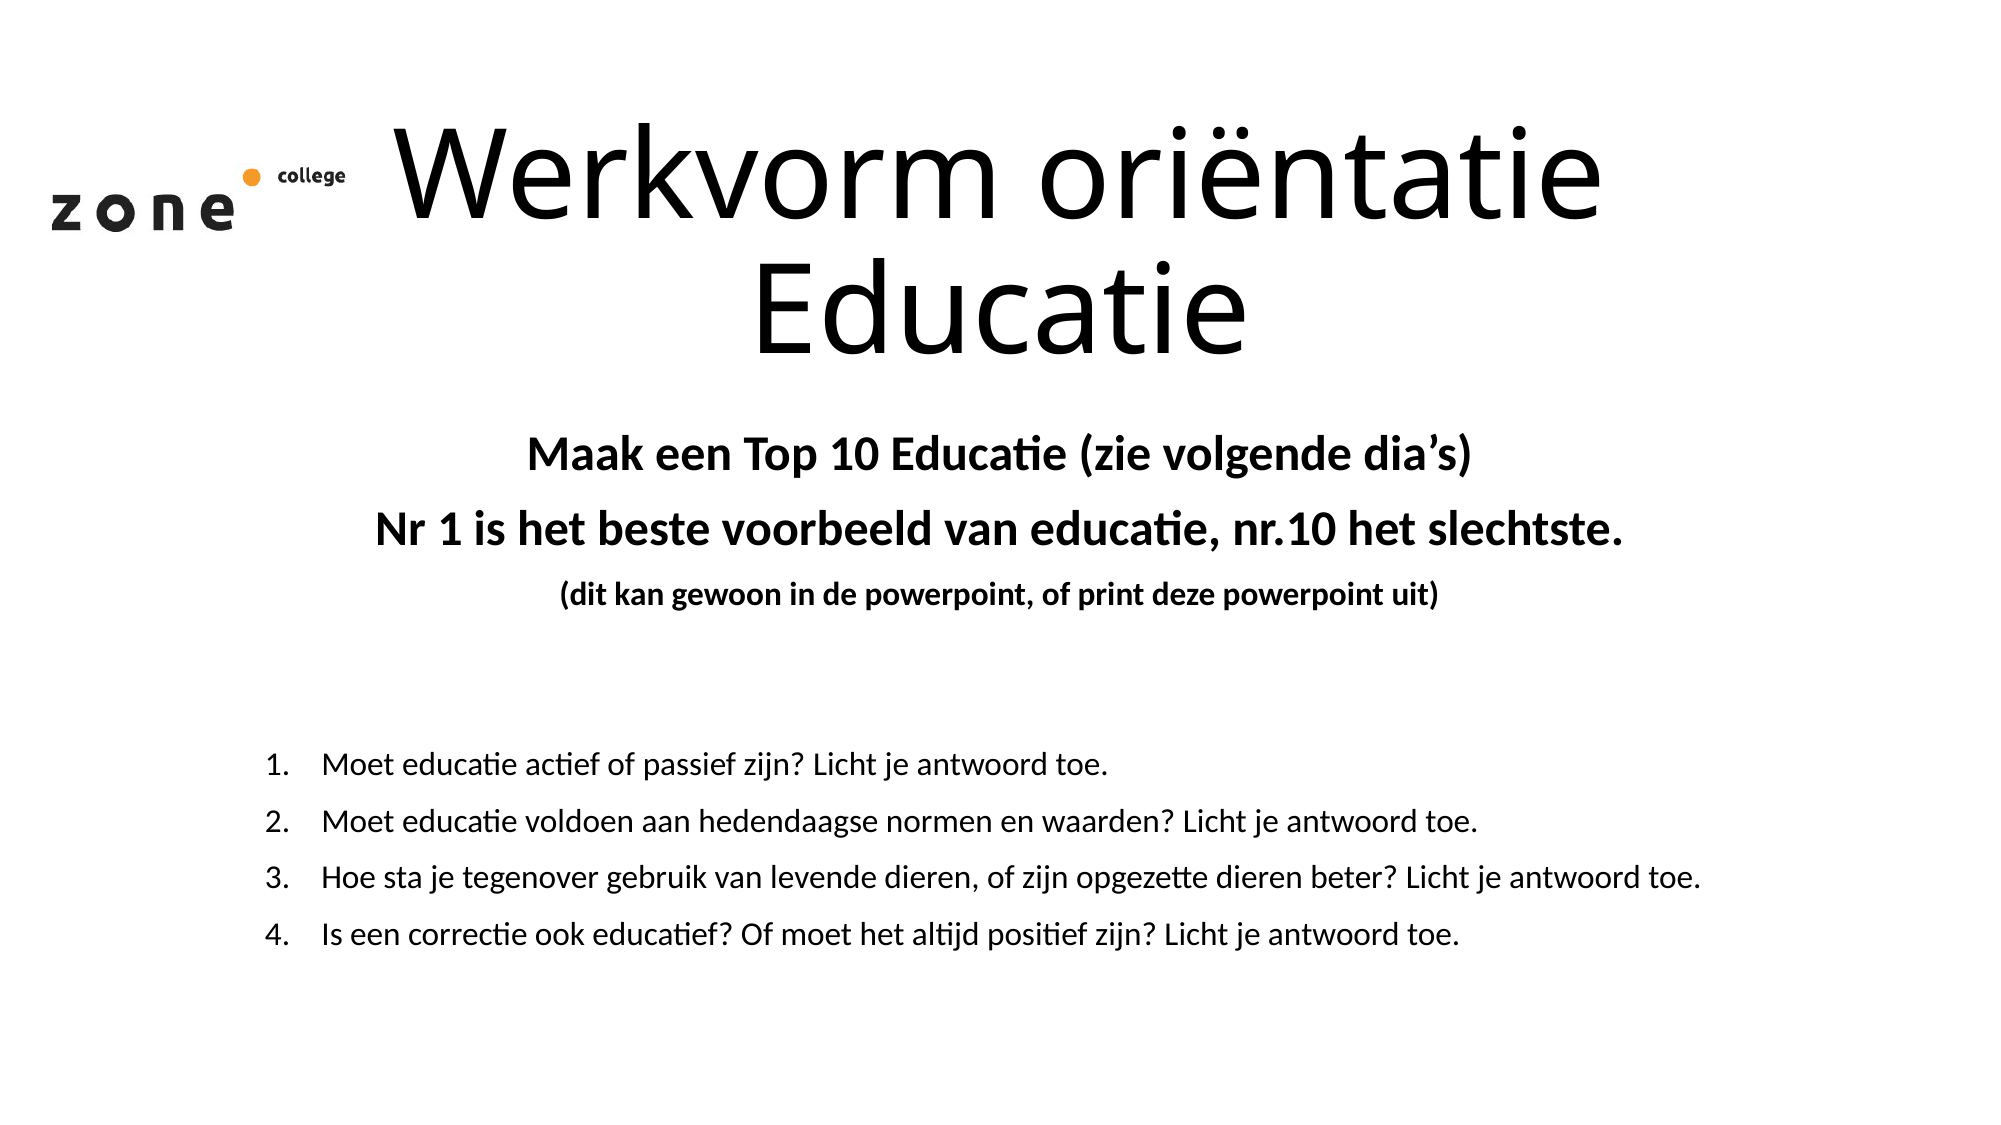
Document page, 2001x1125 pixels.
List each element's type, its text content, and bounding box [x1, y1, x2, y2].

picture [19, 19, 377, 377]
subtitle Maak een Top 10 Educatie (zie volgende dia’s) Nr 1 is het beste voorbeeld van educatie, nr.10 het slechtste. (dit kan gewoon in de powerpoint, of print deze powerpoint uit) Moet educatie actief of passief zijn? Licht je antwoord toe. Moet educatie voldoen aan hedendaagse normen en waarden? Licht je antwoord toe. Hoe sta je tegenover gebruik van levende dieren, of zijn opgezette dieren beter? Licht je antwoord toe. Is een correctie ook educatief? Of moet het altijd positief zijn? Licht je antwoord toe. [249, 419, 1750, 1038]
title Werkvorm oriëntatie Educatie [249, 74, 1750, 388]
